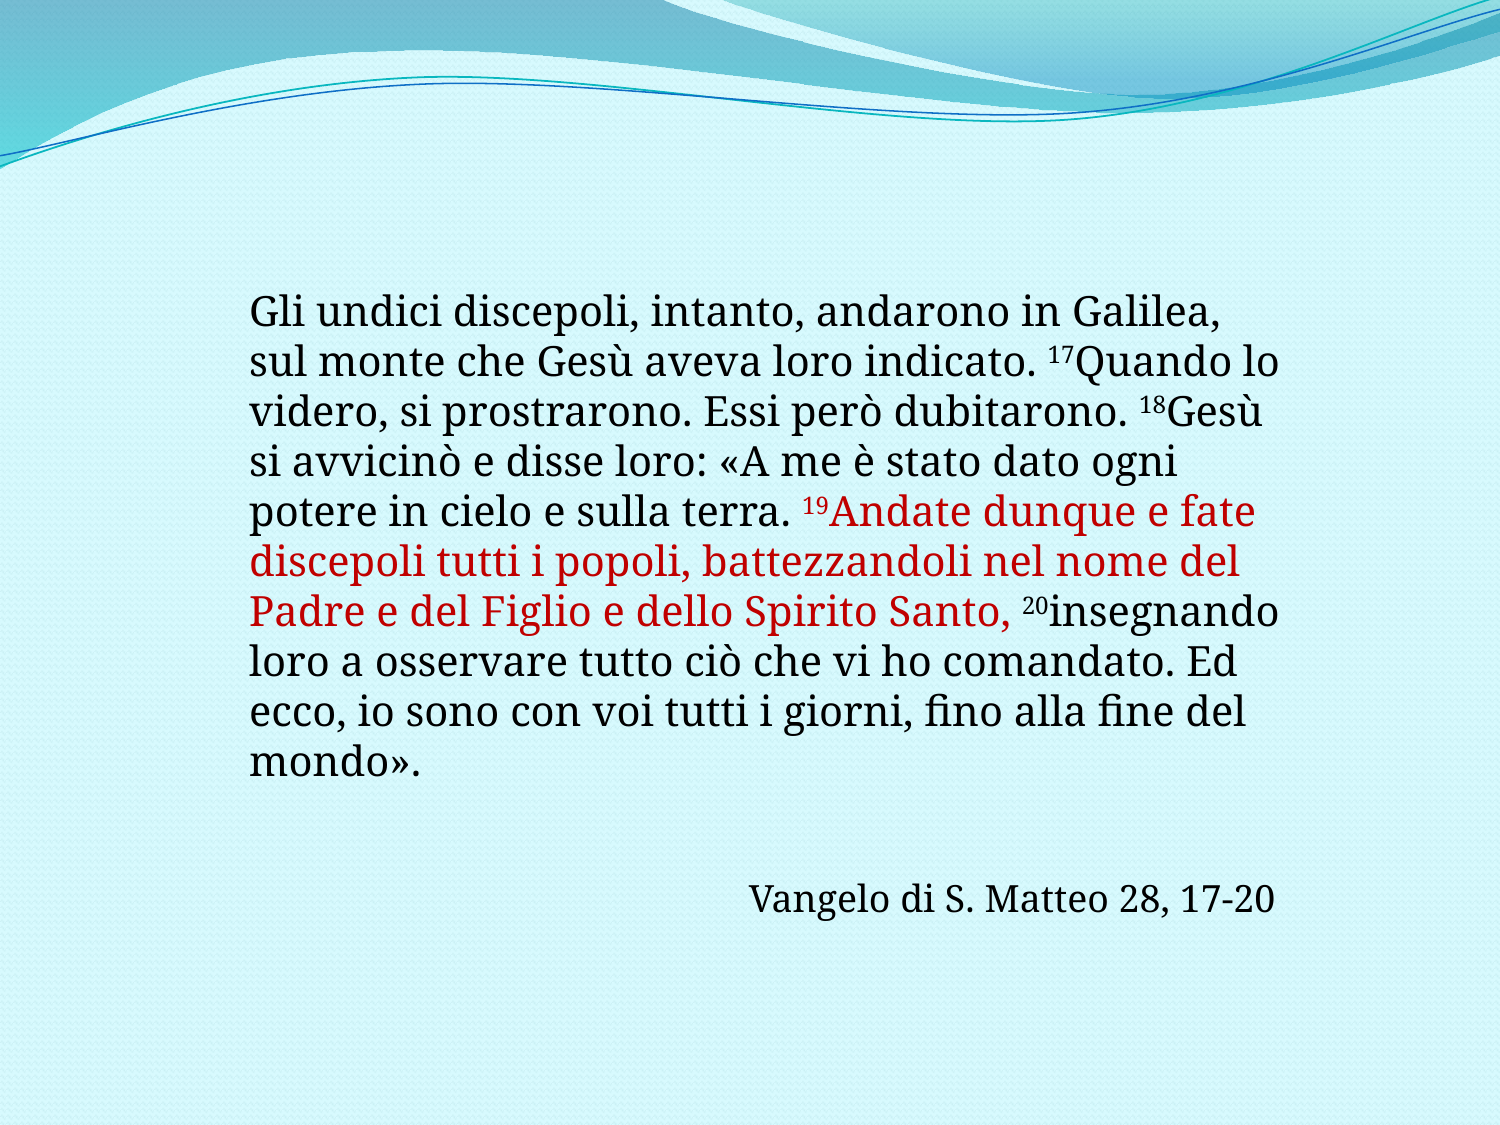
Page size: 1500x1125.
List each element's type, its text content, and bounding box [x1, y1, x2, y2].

text_box Gli undici discepoli, intanto, andarono in Galilea, sul monte che Gesù aveva loro indicato. 17Quando lo videro, si prostrarono. Essi però dubitarono. 18Gesù si avvicinò e disse loro: «A me è stato dato ogni potere in cielo e sulla terra. 19Andate dunque e fate discepoli tutti i popoli, battezzandoli nel nome del Padre e del Figlio e dello Spirito Santo, 20insegnando loro a osservare tutto ciò che vi ho comandato. Ed ecco, io sono con voi tutti i giorni, fino alla fine del mondo». Vangelo di S. Matteo 28, 17-20 [234, 187, 1301, 973]
